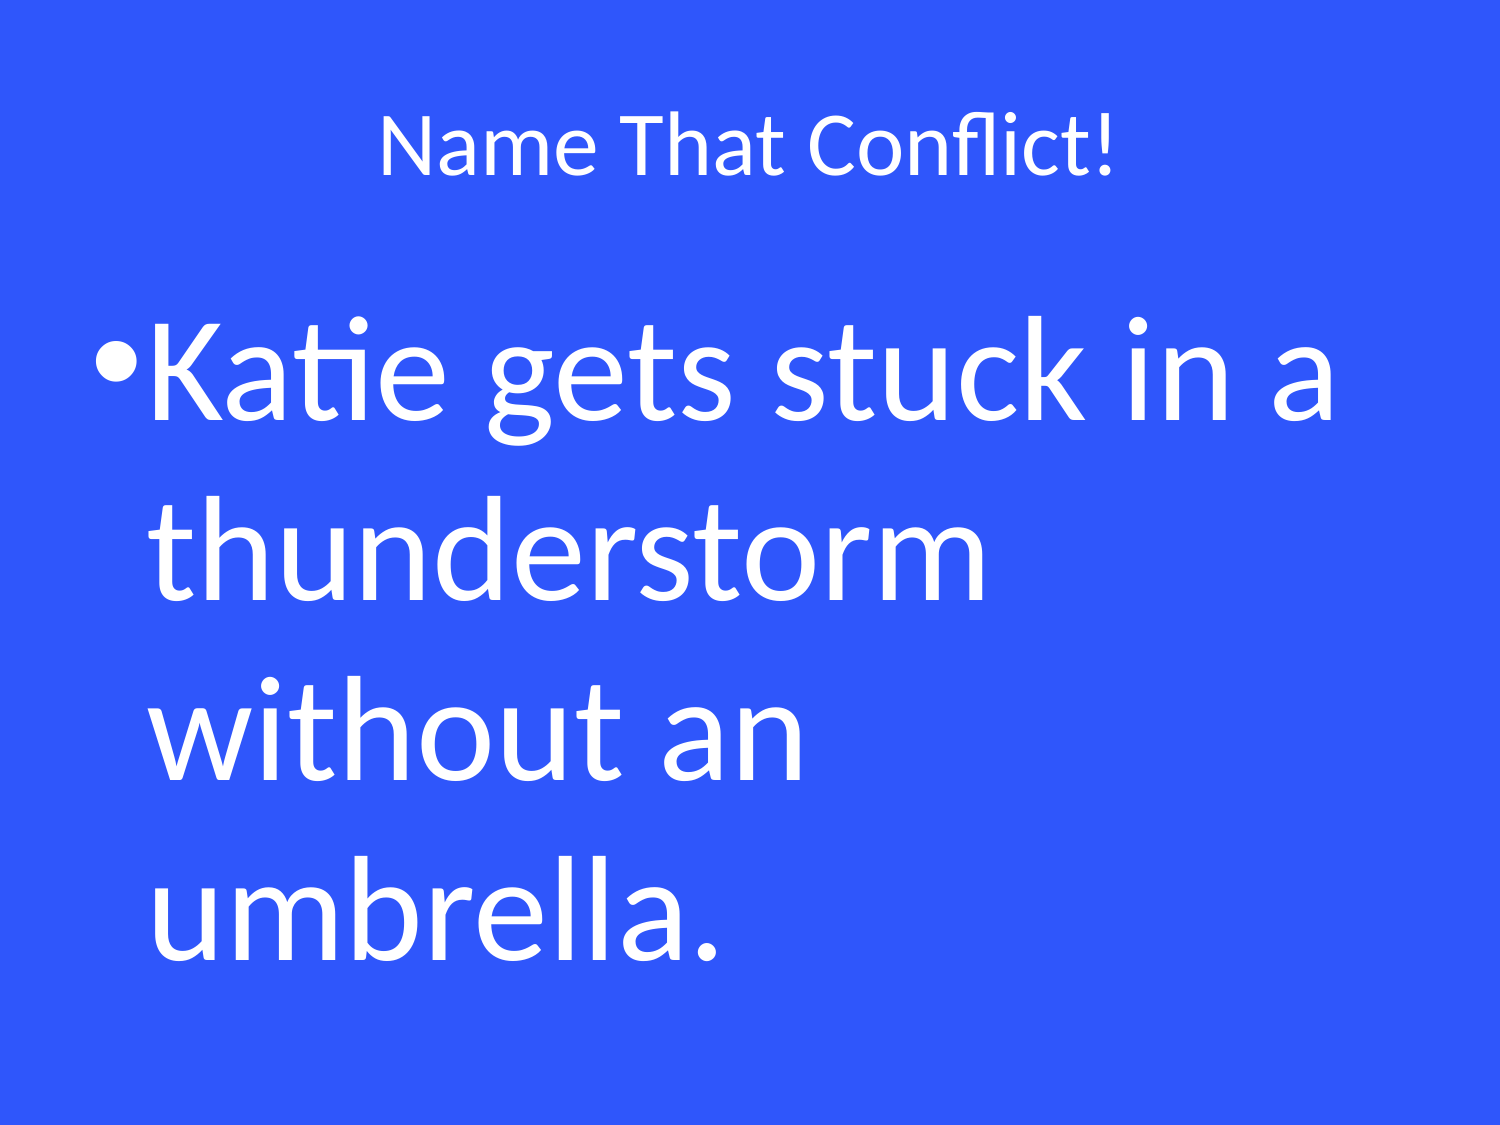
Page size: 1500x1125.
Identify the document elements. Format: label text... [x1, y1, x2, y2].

title Name That Conflict! [75, 45, 1425, 233]
list Katie gets stuck in a thunderstorm without an umbrella. [75, 262, 1425, 1005]
